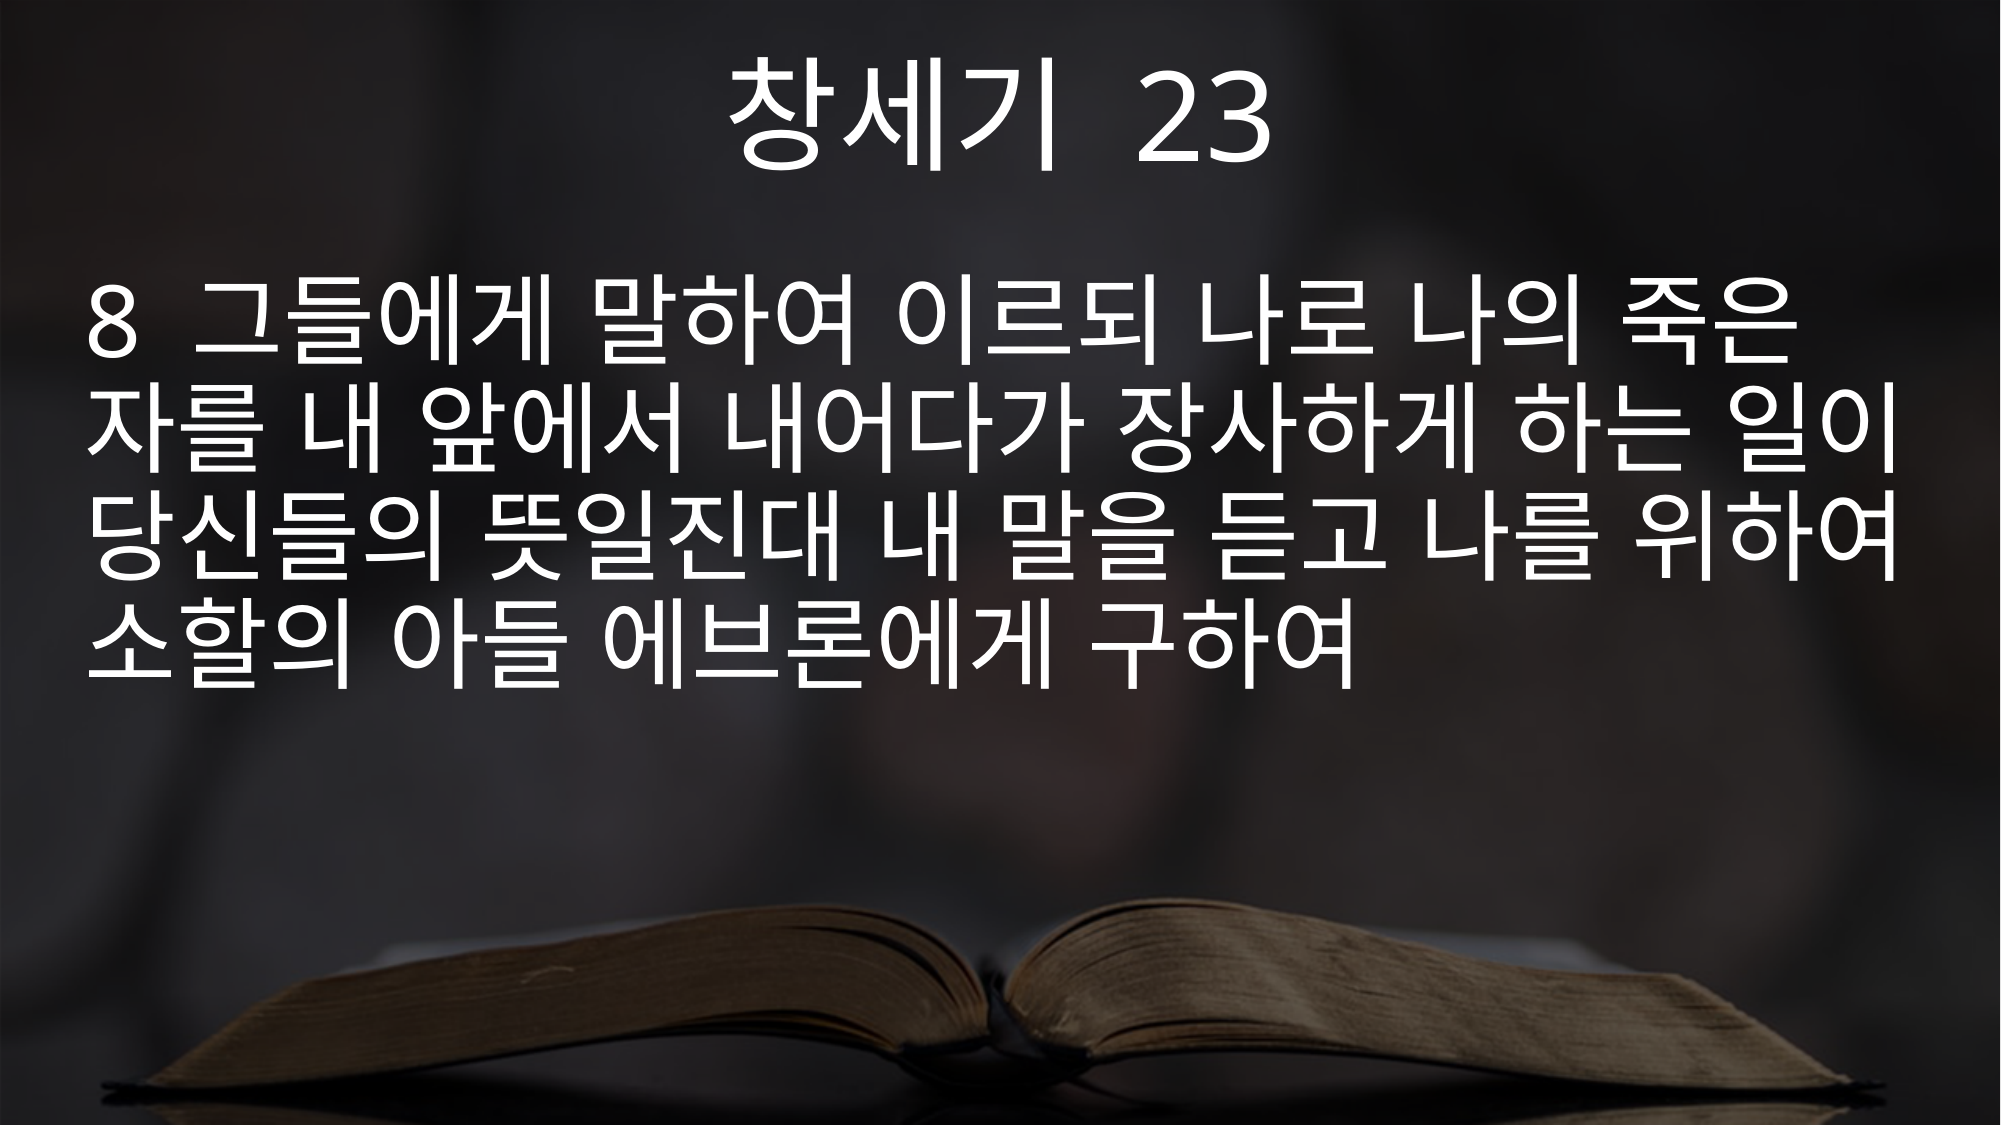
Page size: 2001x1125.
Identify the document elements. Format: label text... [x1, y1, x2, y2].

picture [0, 0, 2001, 1125]
footer 창세기 23 [0, 32, 2000, 192]
list 8 그들에게 말하여 이르되 나로 나의 죽은 자를 내 앞에서 내어다가 장사하게 하는 일이 당신들의 뜻일진대 내 말을 듣고 나를 위하여 소할의 아들 에브론에게 구하여 [69, 263, 1953, 423]
